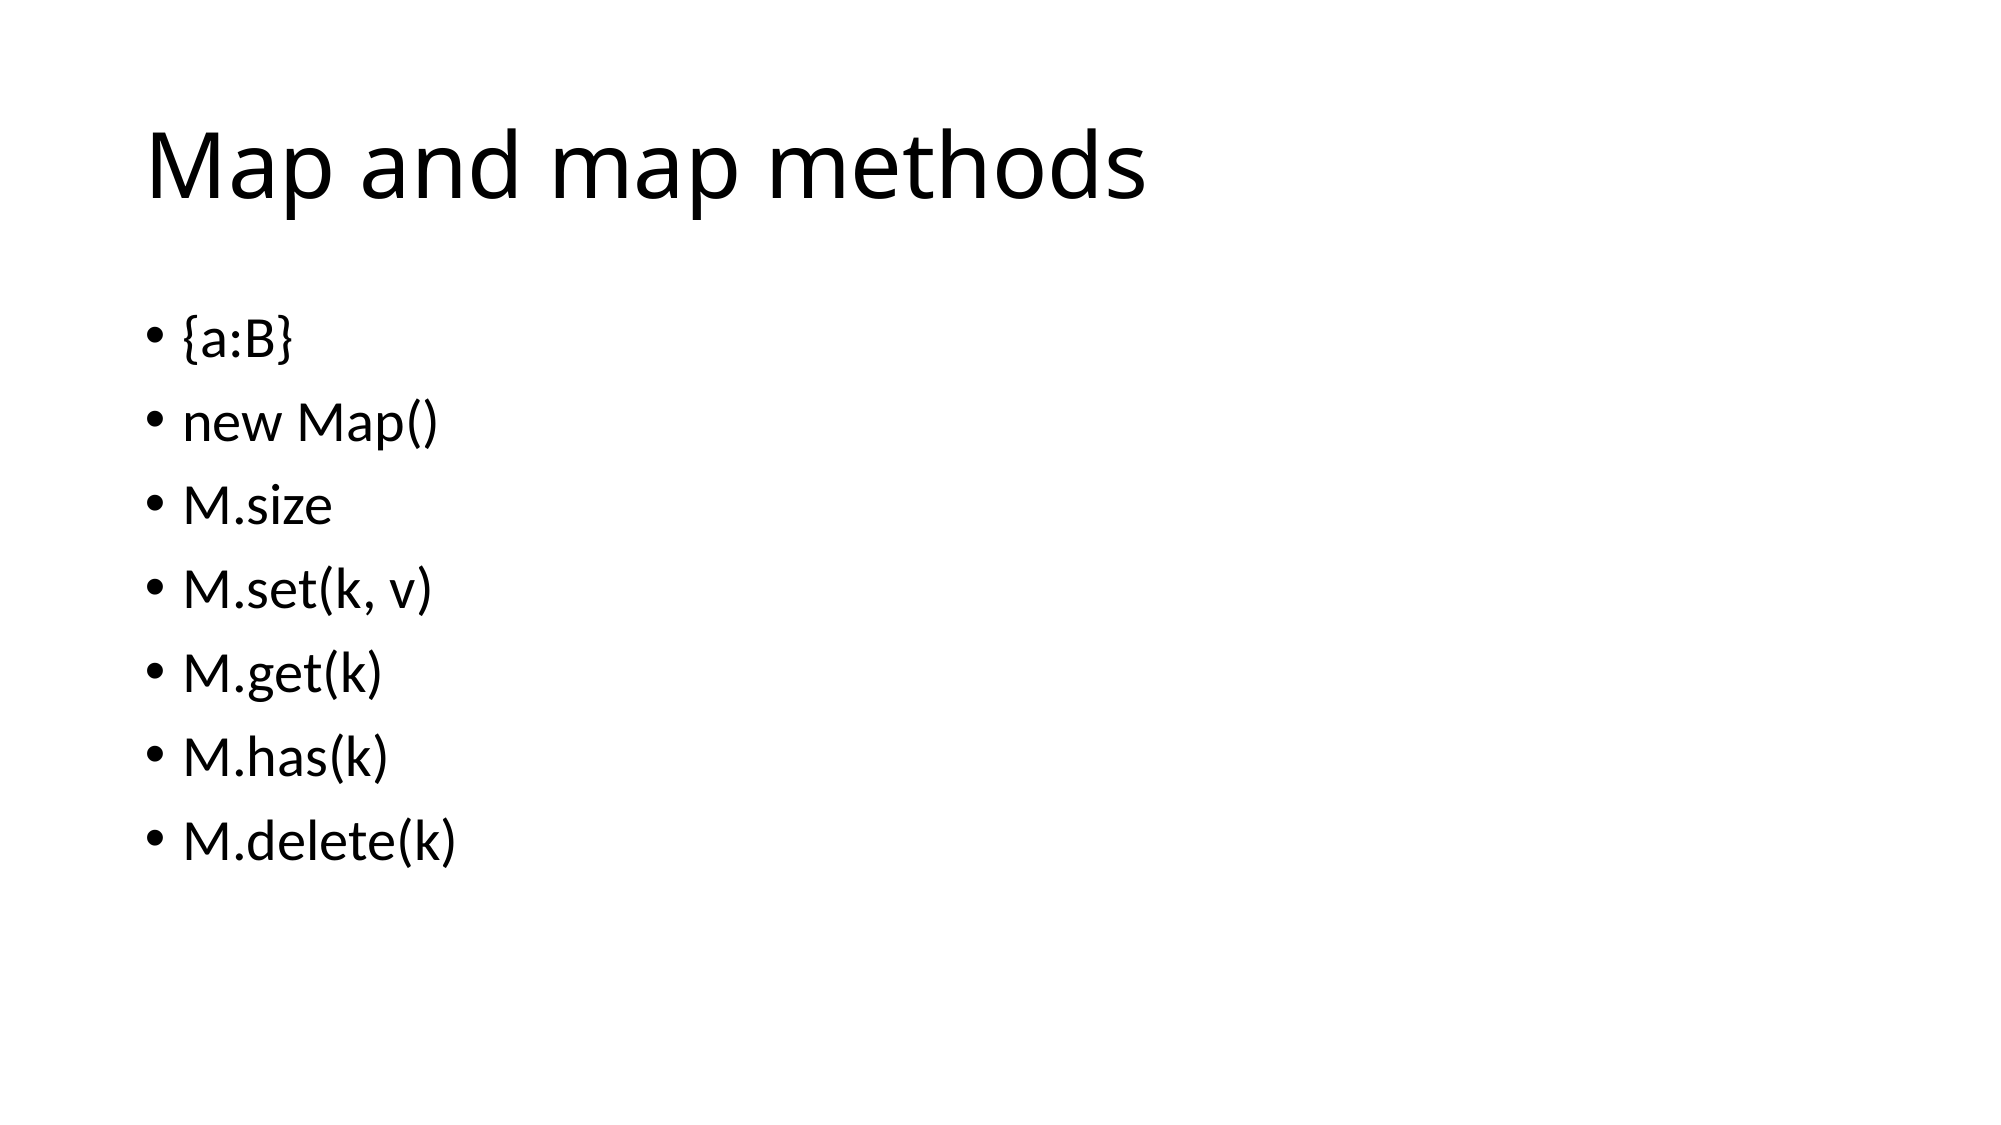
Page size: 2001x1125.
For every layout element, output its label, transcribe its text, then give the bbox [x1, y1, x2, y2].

title Map and map methods [136, 59, 1863, 278]
list {a:B} new Map() M.size M.set(k, v) M.get(k) M.has(k) M.delete(k) [136, 298, 1863, 1014]
